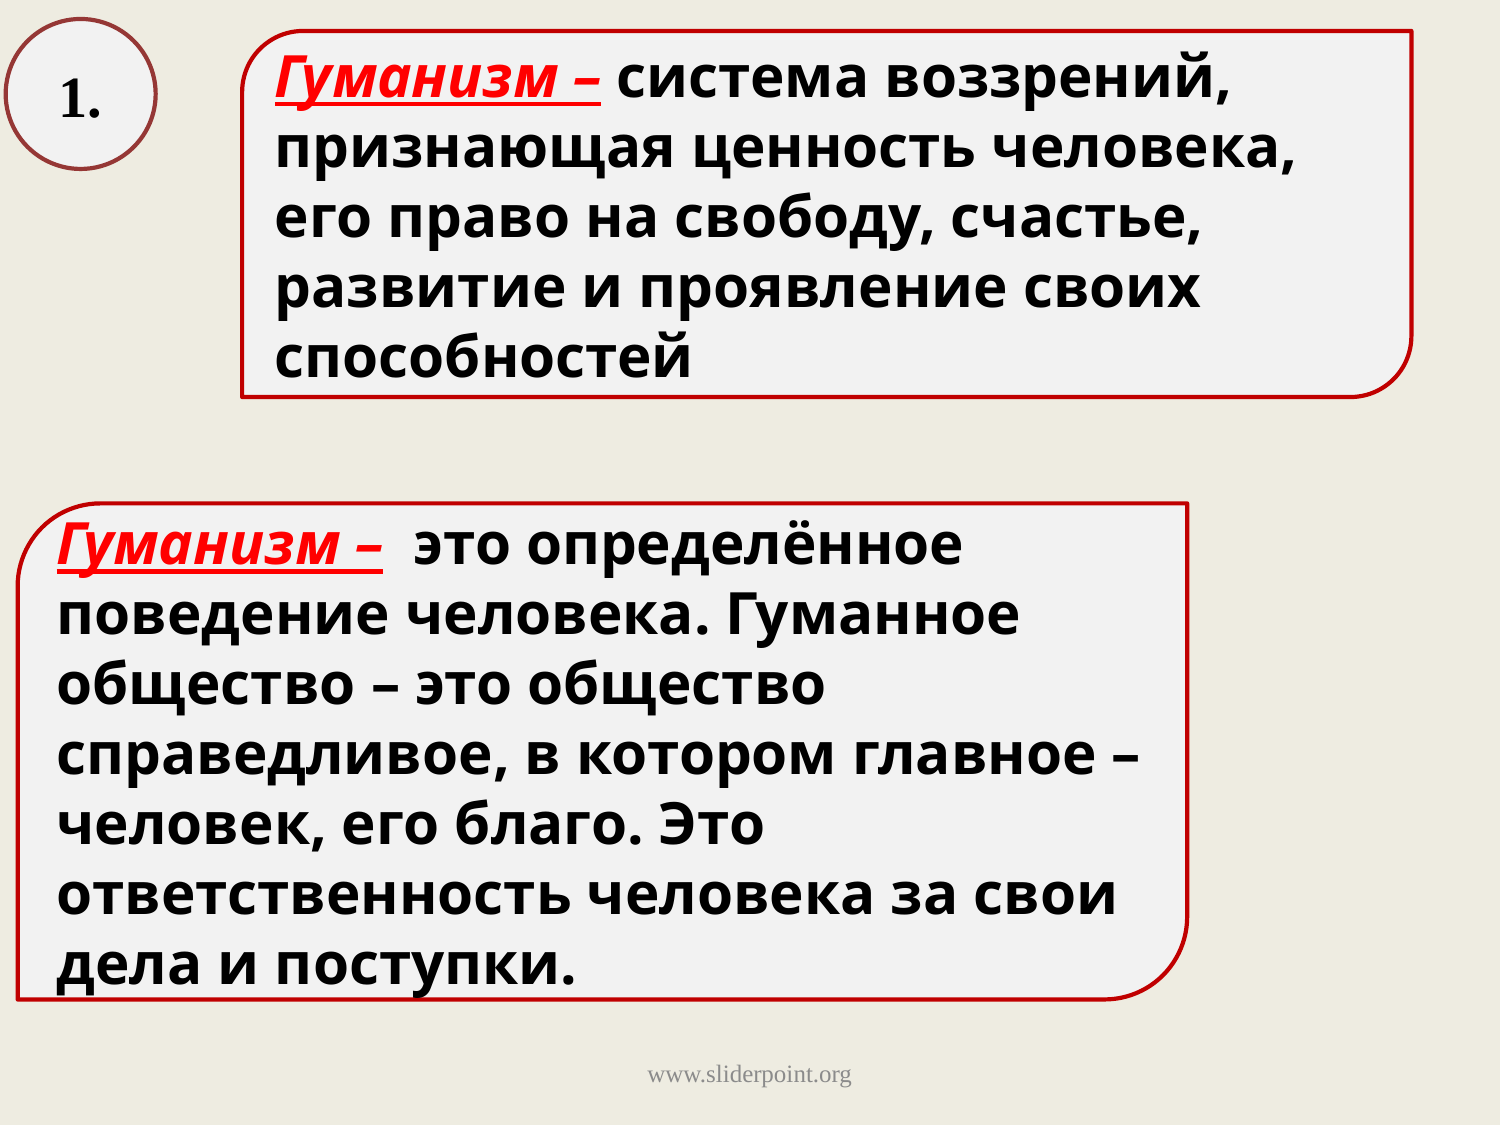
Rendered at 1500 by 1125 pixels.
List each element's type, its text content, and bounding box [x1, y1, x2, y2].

footer www.sliderpoint.org [512, 1042, 988, 1103]
text_box Гуманизм – система воззрений, признающая ценность человека, его право на свободу, счастье, развитие и проявление своих способностей [240, 28, 1414, 400]
text_box Гуманизм – это определённое поведение человека. Гуманное общество – это общество справедливое, в котором главное – человек, его благо. Это ответственность человека за свои дела и поступки. [15, 501, 1190, 1002]
text_box 1. [3, 16, 158, 172]
